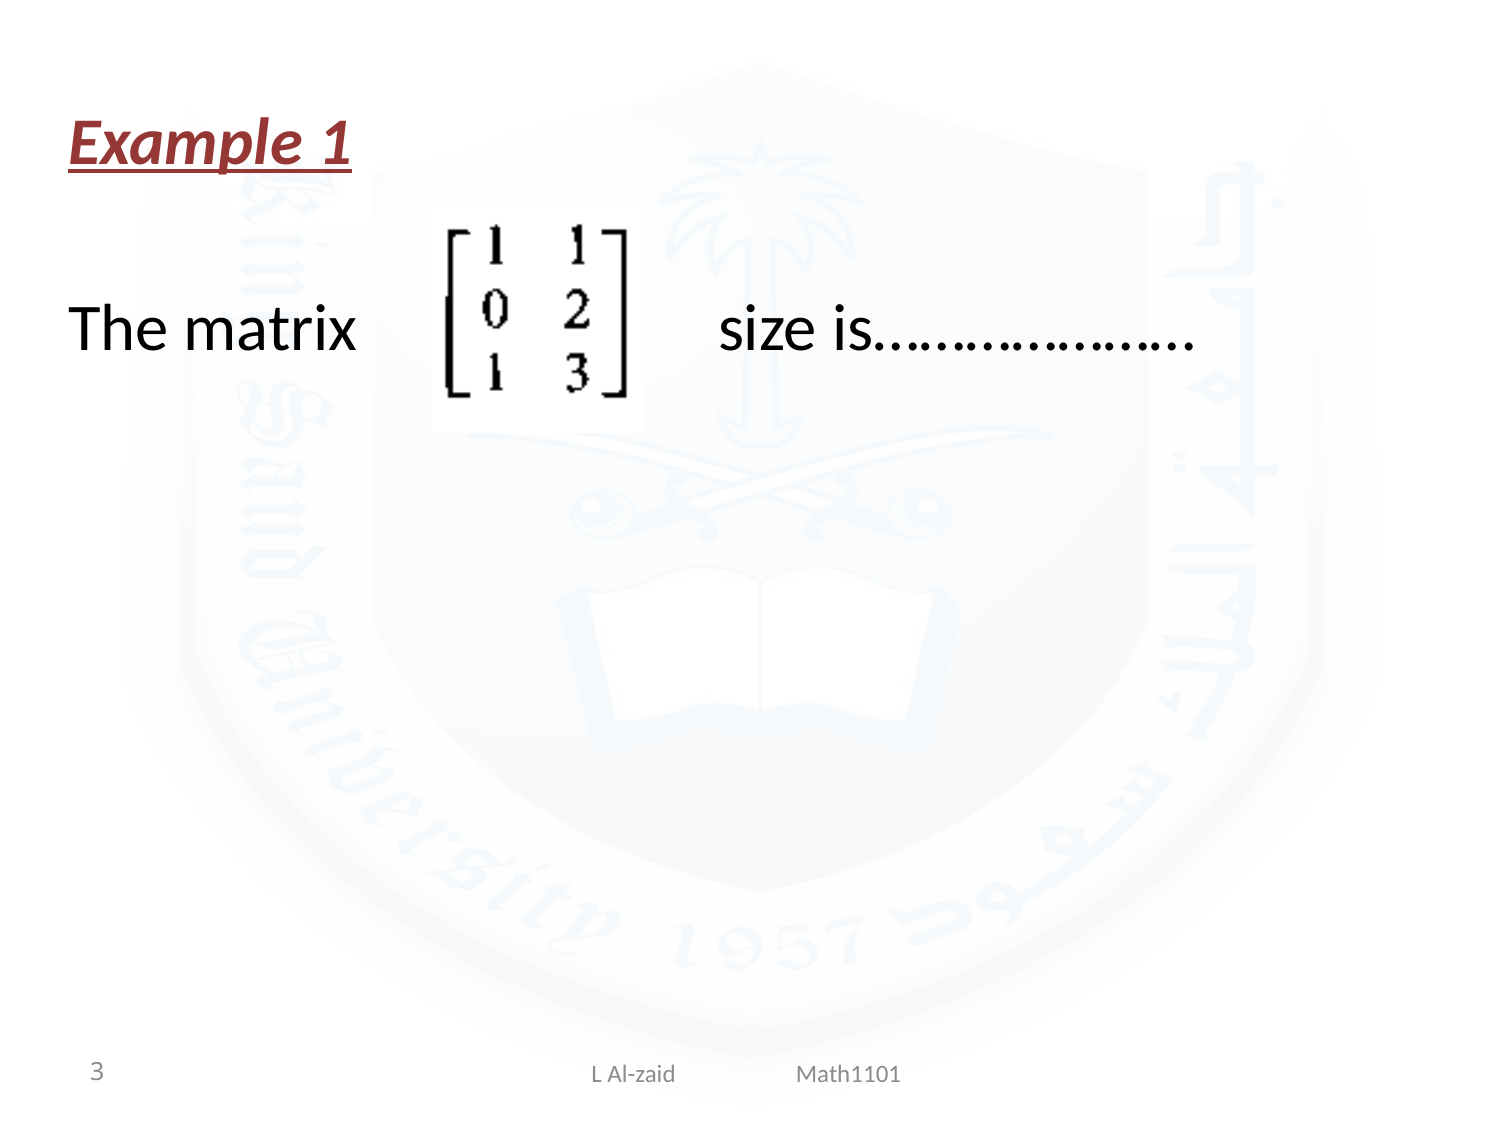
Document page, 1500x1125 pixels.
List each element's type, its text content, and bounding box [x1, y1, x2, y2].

footer L Al-zaid Math1101 [512, 1042, 988, 1103]
picture [430, 207, 647, 433]
list Example 1 The matrix size is………………… [53, 90, 1404, 833]
slide_number 3 [75, 1042, 425, 1103]
